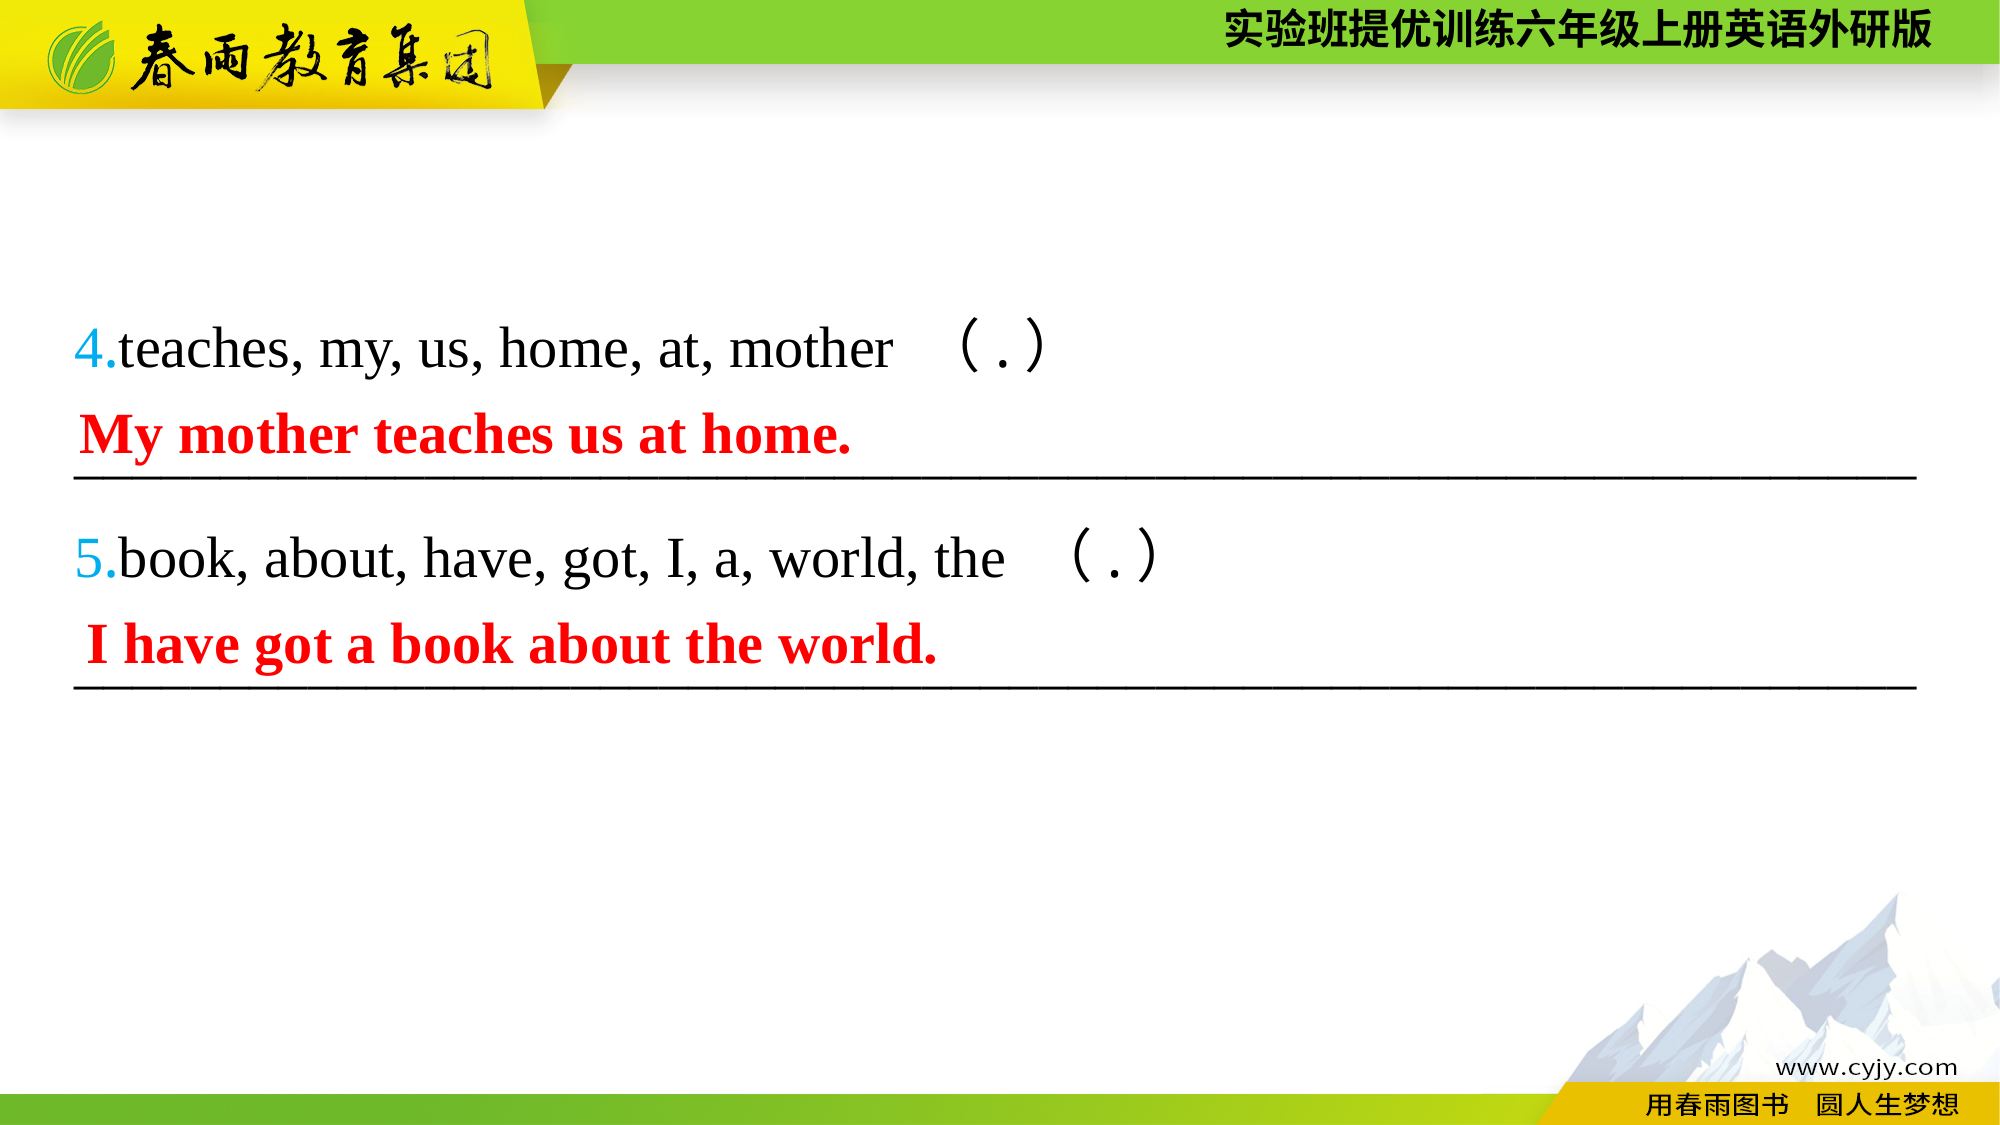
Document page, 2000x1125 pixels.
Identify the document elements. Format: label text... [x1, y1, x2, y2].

picture [0, 0, 2000, 1125]
text_box I have got a book about the world. [71, 597, 954, 683]
text_box My mother teaches us at home. [65, 387, 868, 473]
list 4.teaches, my, us, home, at, mother （.） _______________________________________________________________ 5.book, about, have, got, I, a, world, the （.） _______________________________________________________________ [59, 266, 1944, 693]
